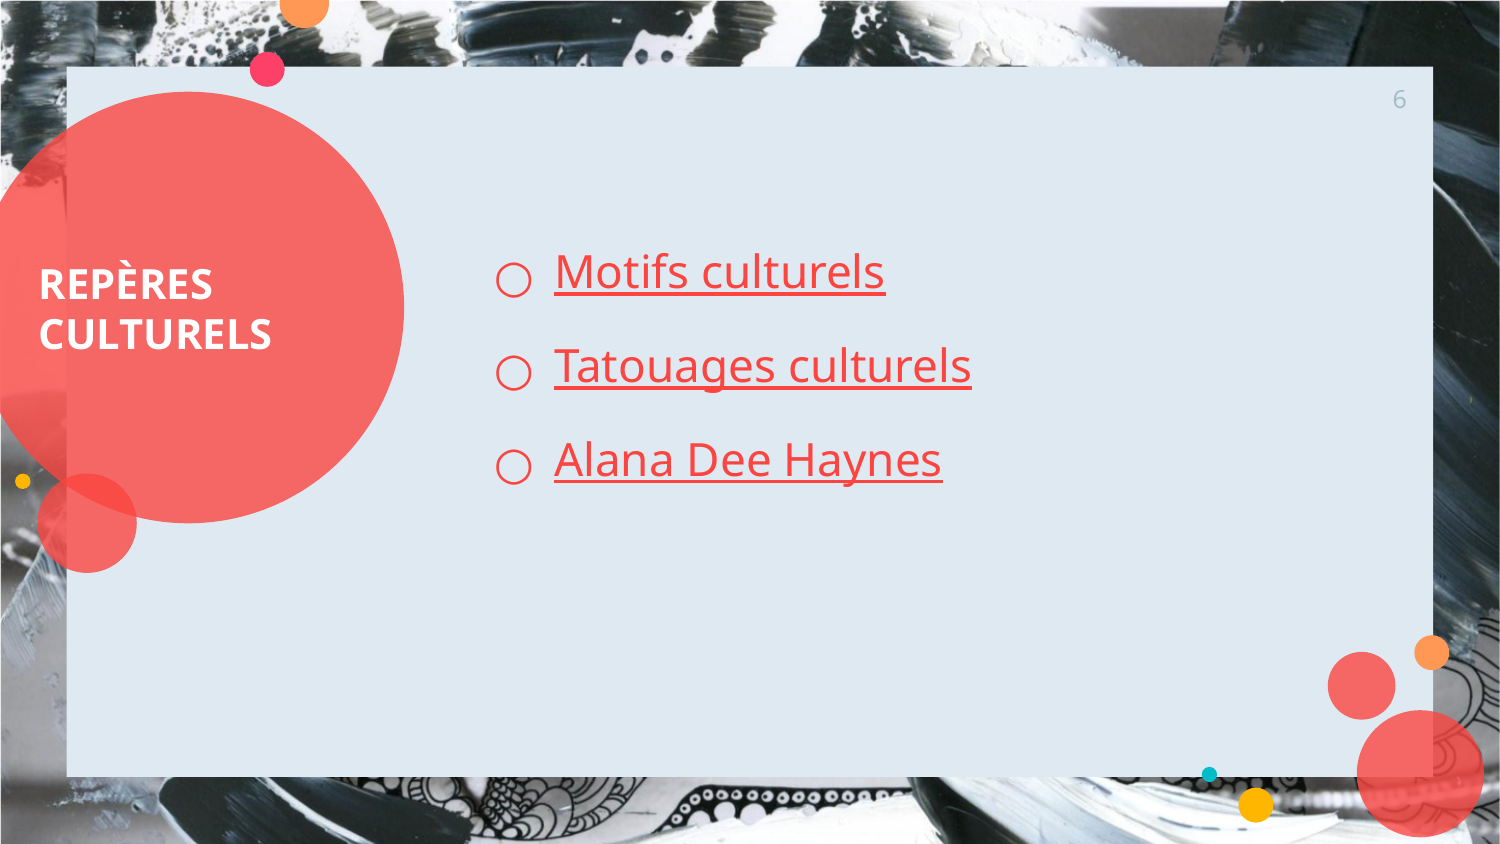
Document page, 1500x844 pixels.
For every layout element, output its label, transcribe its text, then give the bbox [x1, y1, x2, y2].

picture [2, 2, 1500, 844]
slide_number ‹#› [1331, 68, 1422, 134]
list Motifs culturels Tatouages culturels Alana Dee Haynes [464, 196, 1341, 709]
title REPÈRES CULTURELS [23, 91, 375, 524]
